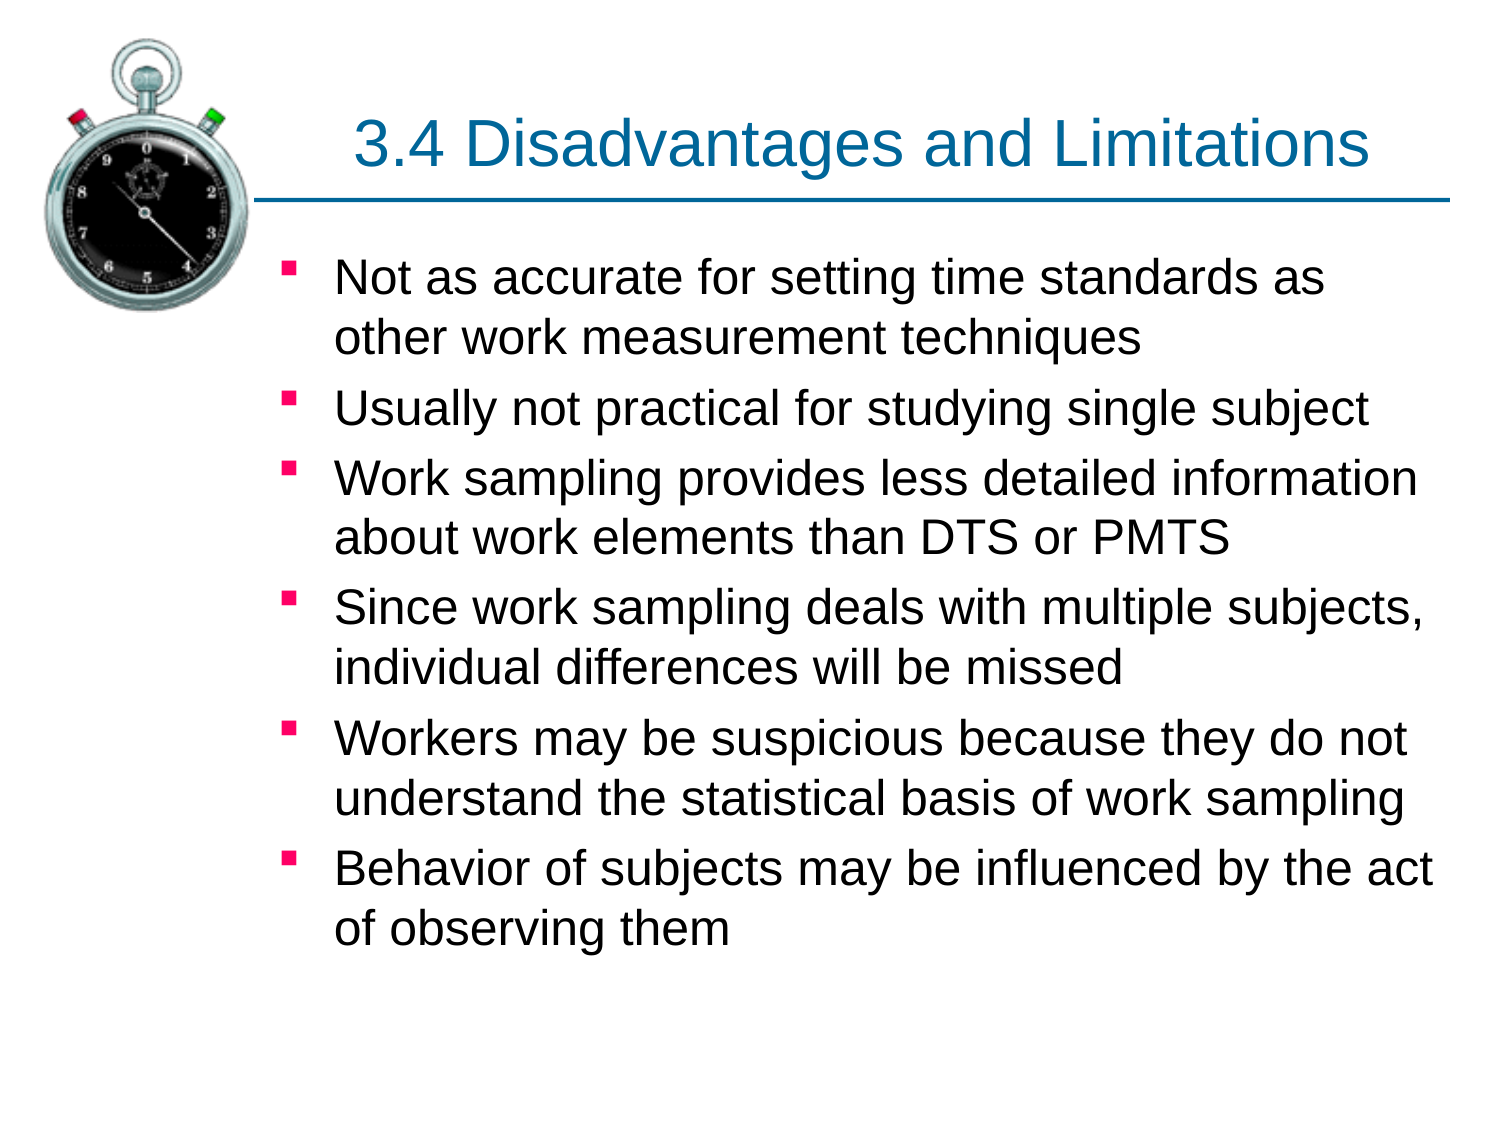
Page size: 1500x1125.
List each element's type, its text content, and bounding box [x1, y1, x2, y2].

list Not as accurate for setting time standards as other work measurement techniques Usually not practical for studying single subject Work sampling provides less detailed information about work elements than DTS or PMTS Since work sampling deals with multiple subjects, individual differences will be missed Workers may be suspicious because they do not understand the statistical basis of work sampling Behavior of subjects may be influenced by the act of observing them [262, 237, 1450, 975]
picture [37, 37, 254, 313]
title 3.4 Disadvantages and Limitations [275, 37, 1450, 188]
